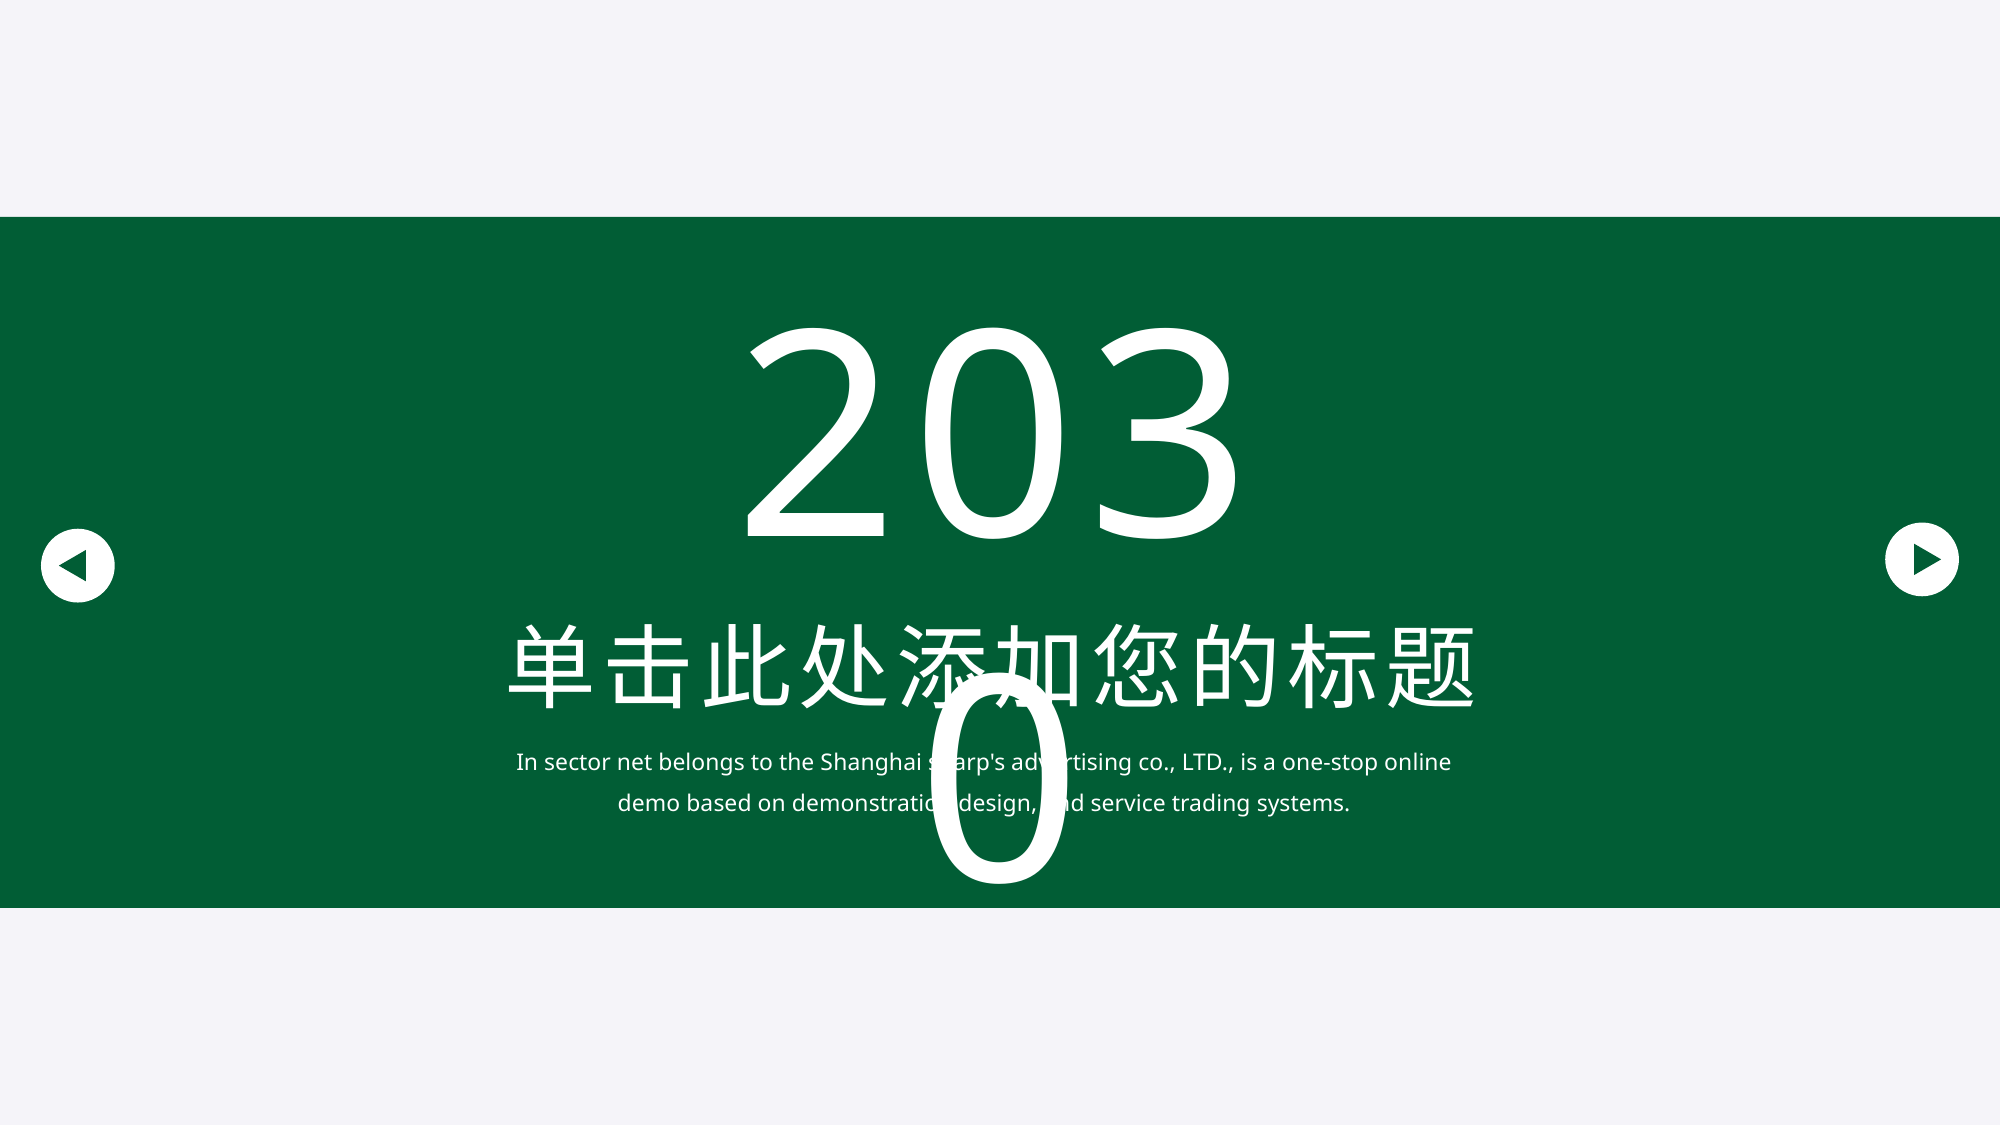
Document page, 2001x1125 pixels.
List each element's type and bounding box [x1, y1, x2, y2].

text_box [40, 522, 1960, 603]
text_box [489, 603, 1510, 821]
text_box [0, 216, 2000, 909]
text_box [489, 242, 1510, 522]
